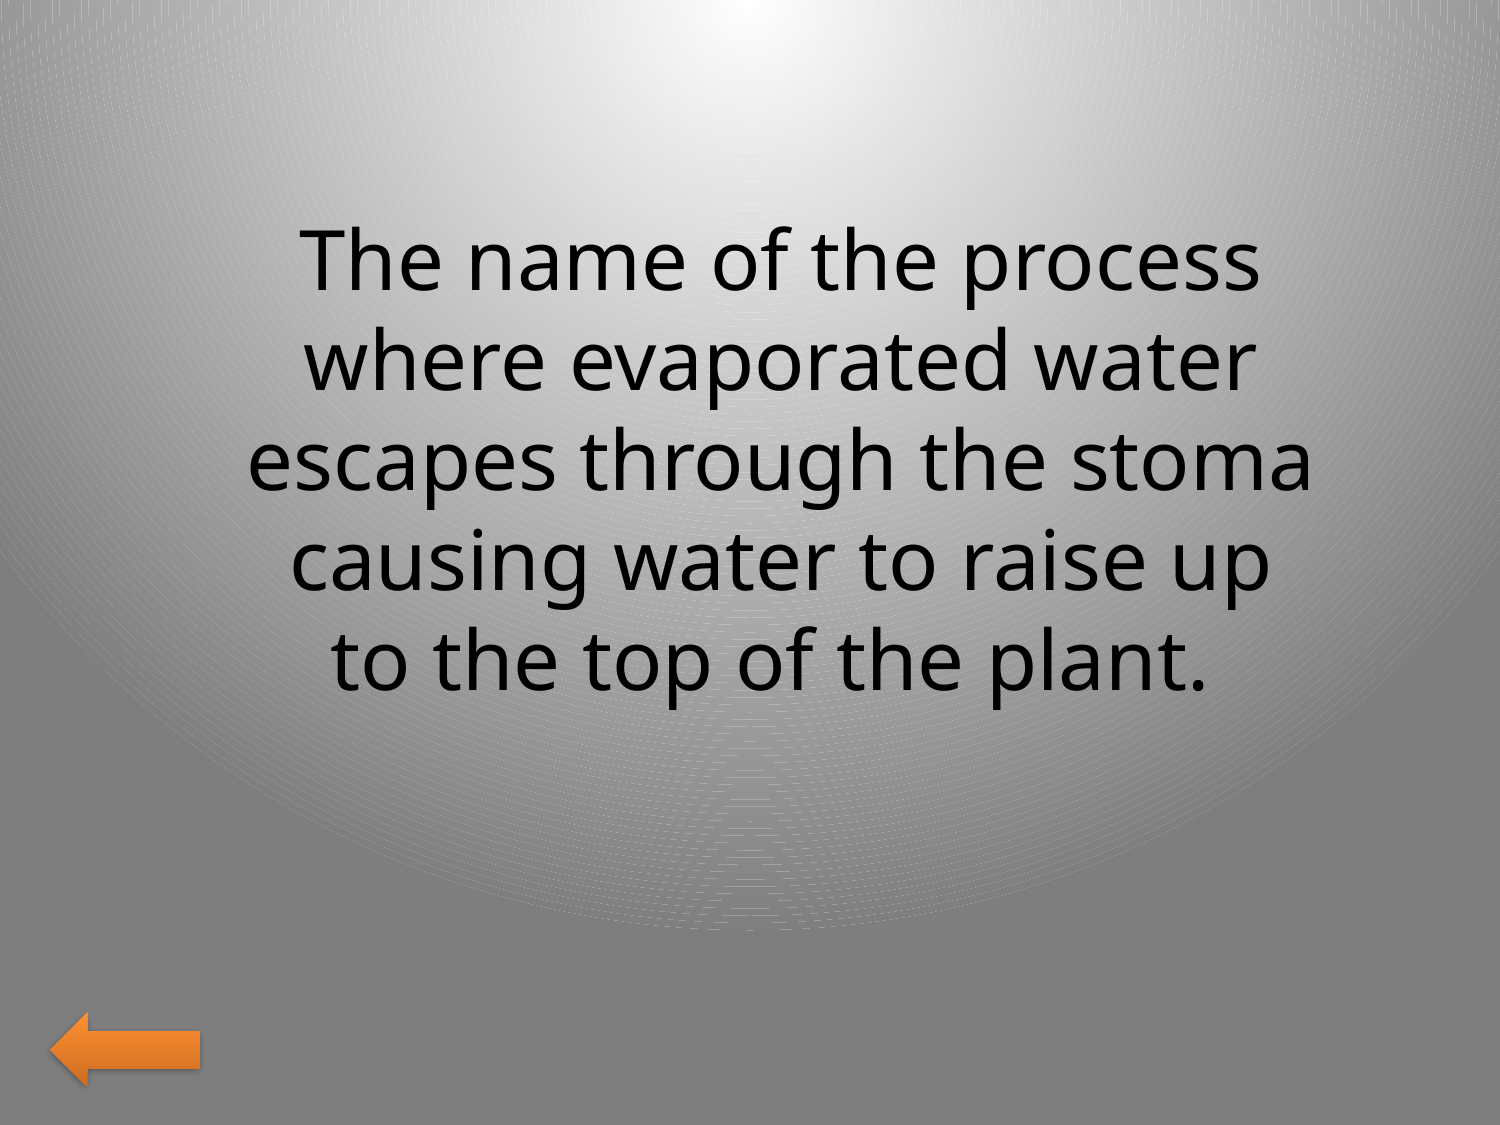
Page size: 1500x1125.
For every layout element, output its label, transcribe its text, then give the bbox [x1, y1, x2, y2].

text_box [49, 1012, 200, 1088]
text_box The name of the process where evaporated water escapes through the stoma causing water to raise up to the top of the plant. [224, 200, 1338, 715]
